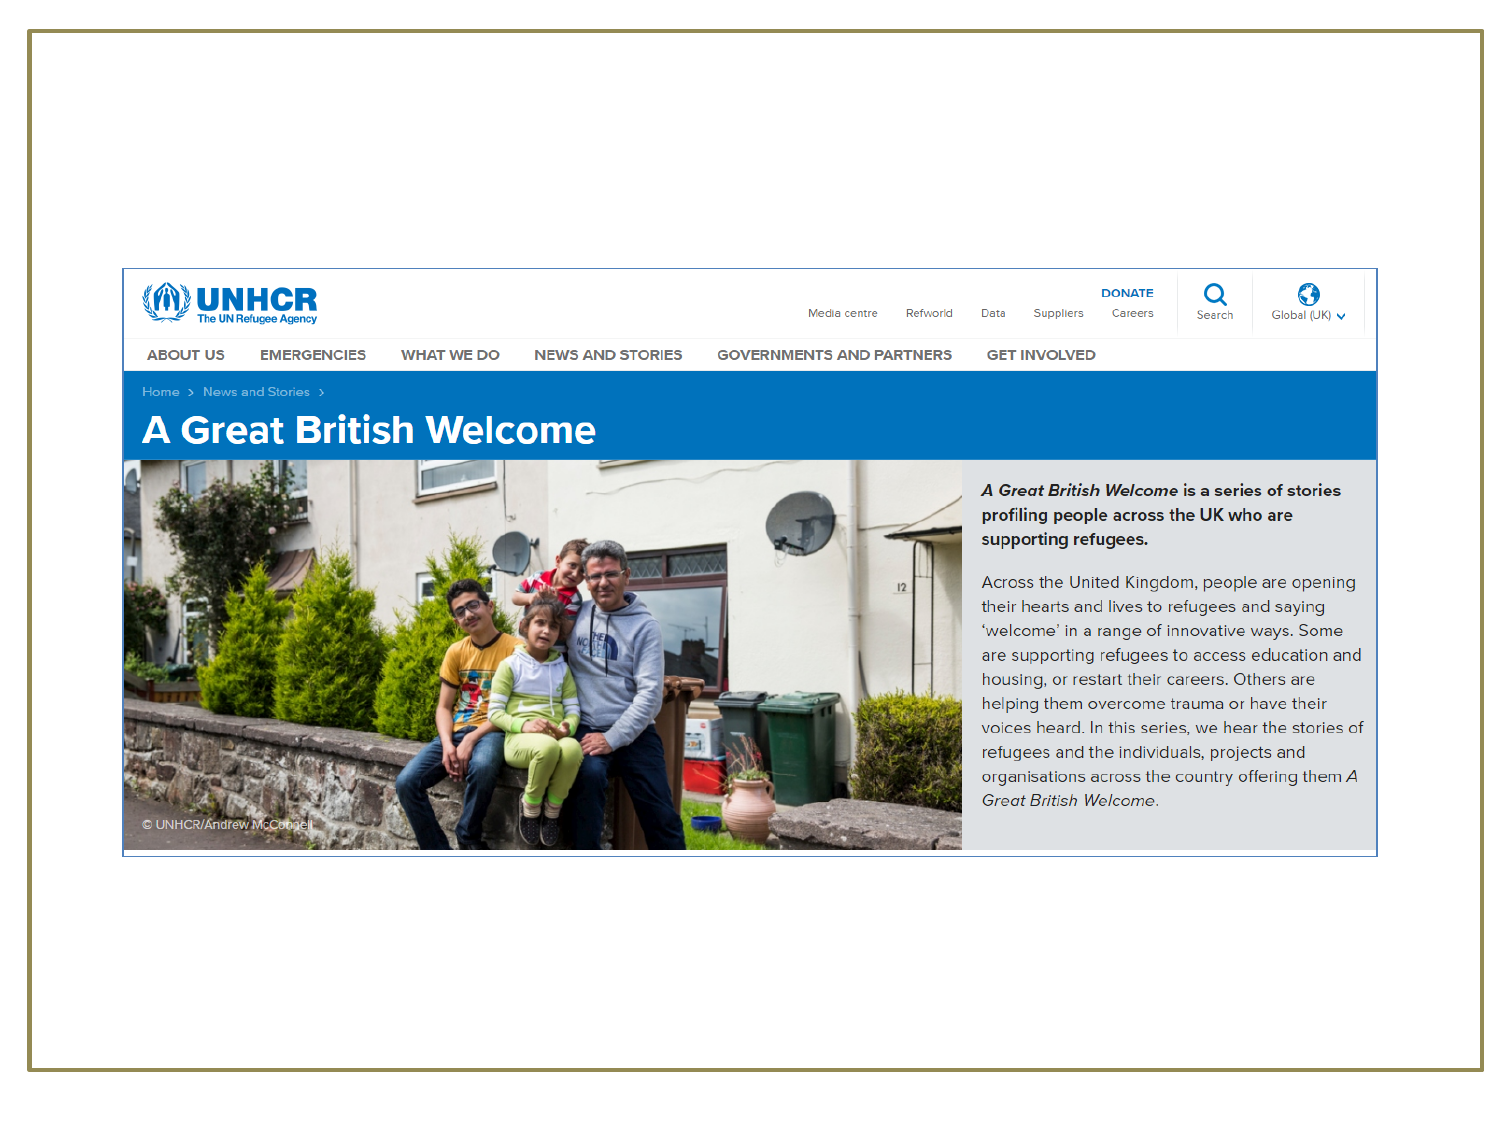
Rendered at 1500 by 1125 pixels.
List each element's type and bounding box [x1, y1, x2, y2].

text_box [27, 29, 1484, 1072]
picture [123, 268, 1377, 857]
